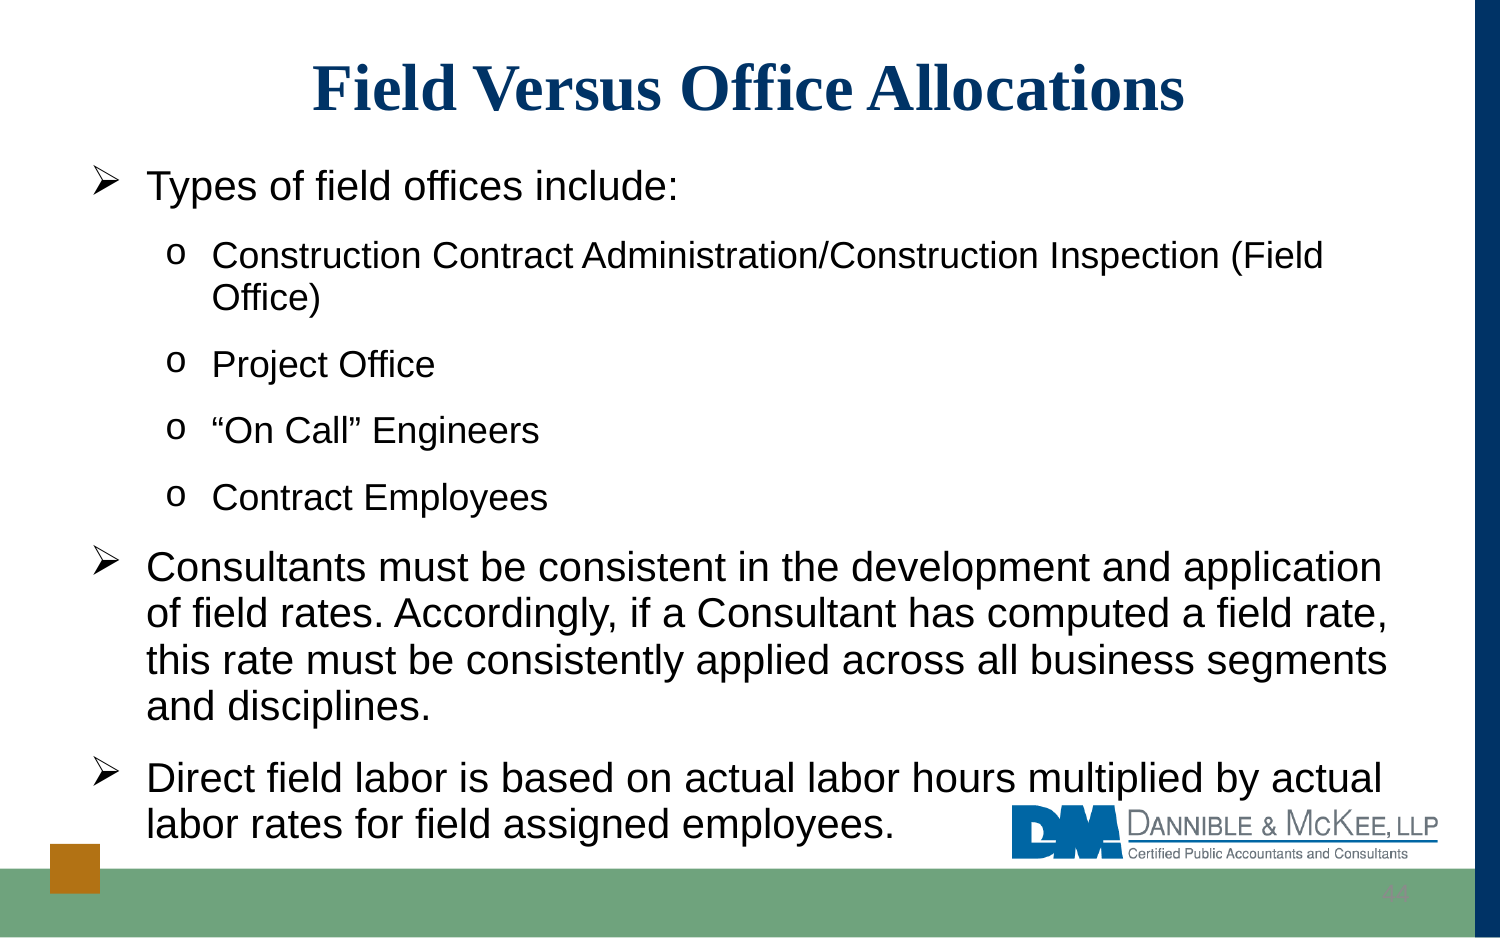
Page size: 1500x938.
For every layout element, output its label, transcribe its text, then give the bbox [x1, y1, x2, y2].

title Field Versus Office Allocations [112, 43, 1388, 169]
list Types of field offices include: Construction Contract Administration/Construction Inspection (Field Office) Project Office “On Call” Engineers Contract Employees Consultants must be consistent in the development and application of field rates. Accordingly, if a Consultant has computed a field rate, this rate must be consistently applied across all business segments and disciplines. Direct field labor is based on actual labor hours multiplied by actual labor rates for field assigned employees. [75, 156, 1425, 807]
picture [1012, 805, 1438, 859]
slide_number 44 [1074, 868, 1425, 919]
